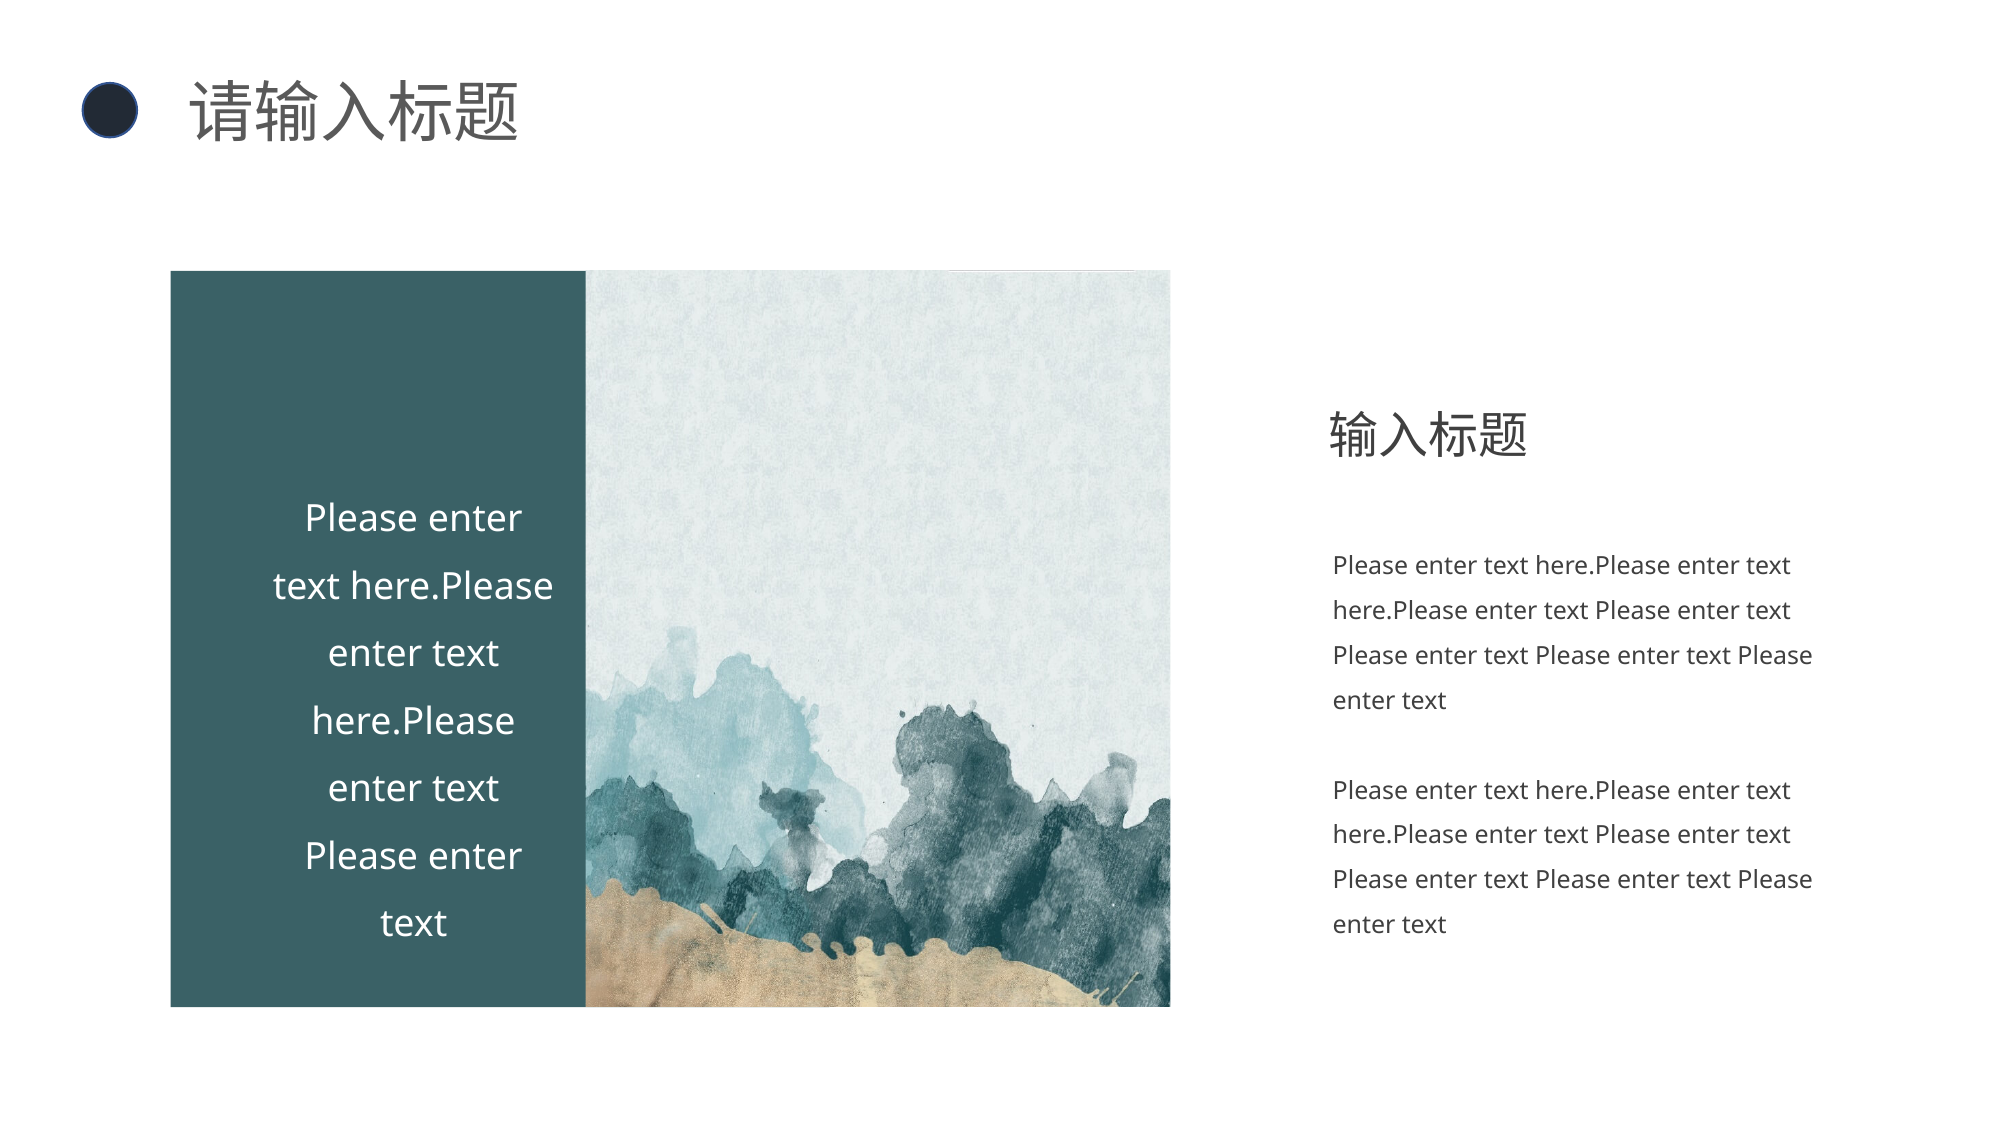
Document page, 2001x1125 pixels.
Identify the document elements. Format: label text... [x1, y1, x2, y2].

text_box 请输入标题 [172, 62, 536, 157]
text_box 输入标题 [1314, 396, 1651, 471]
text_box Please enter text here.Please enter text here.Please enter text Please enter text Please enter text Please enter text Please enter text Please enter text here.Please enter text here.Please enter text Please enter text Please enter text Please enter text Please enter text [1317, 527, 1886, 947]
picture [585, 270, 1171, 1008]
text_box Please enter text here.Please enter text here.Please enter text Please enter text [257, 464, 570, 952]
text_box [170, 270, 585, 1008]
text_box [81, 81, 139, 139]
